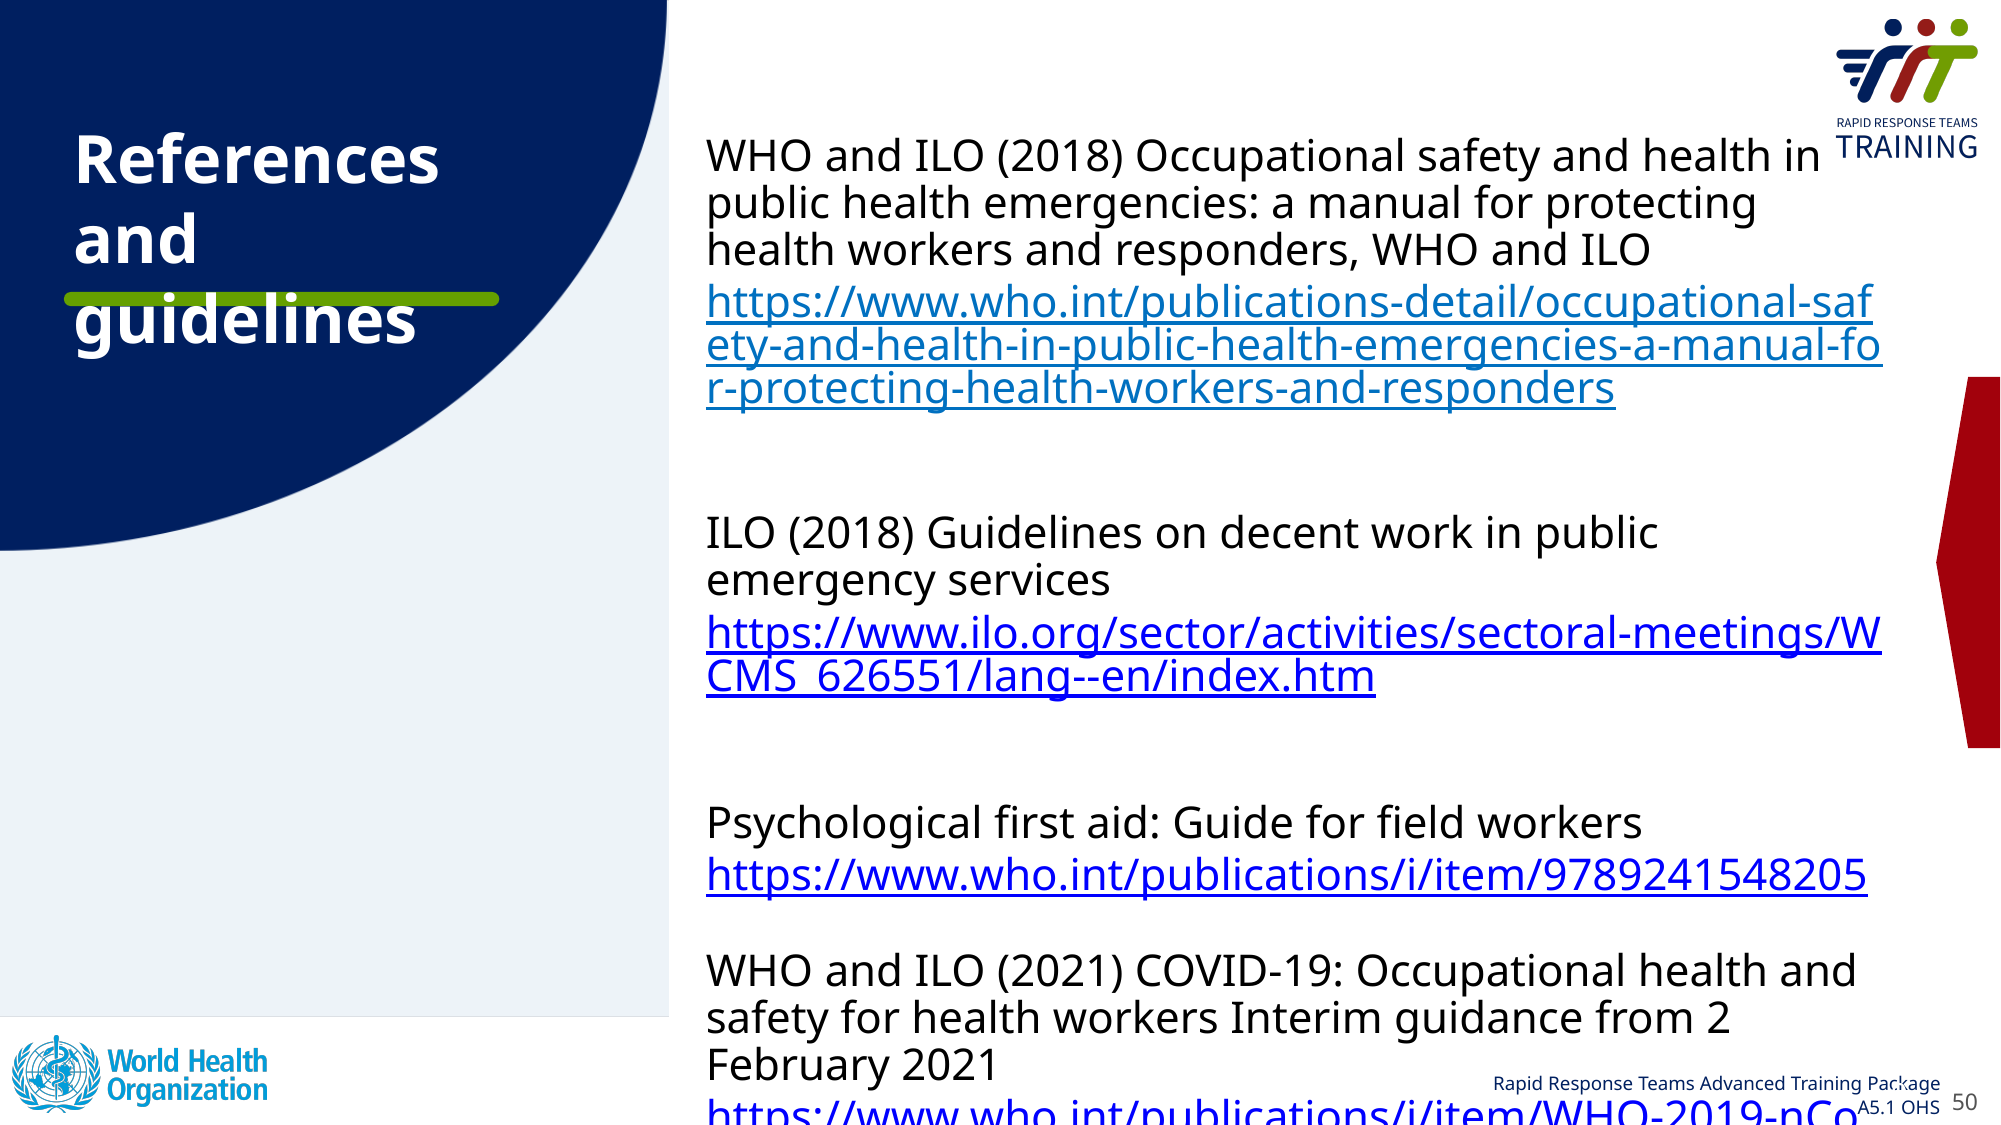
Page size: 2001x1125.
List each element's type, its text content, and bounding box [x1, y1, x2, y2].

picture [0, 0, 669, 1018]
picture [12, 1083, 48, 1113]
list WHO and ILO (2018) Occupational safety and health in public health emergencies: a manual for protecting health workers and responders, WHO and ILO https://www.who.int/publications-detail/occupational-safety-and-health-in-public-health-emergencies-a-manual-for-protecting-health-workers-and-responders ILO (2018) Guidelines on decent work in public emergency services https://www.ilo.org/sector/activities/sectoral-meetings/WCMS_626551/lang--en/index.htm Psychological first aid: Guide for field workers https://www.who.int/publications/i/item/9789241548205 WHO and ILO (2021) COVID-19: Occupational health and safety for health workers Interim guidance from 2 February 2021 https://www.who.int/publications/i/item/WHO-2019-nCoV-HCW_advice-2021.1 [705, 132, 1884, 1066]
picture [12, 1035, 267, 1113]
slide_number 50 [1882, 1037, 1930, 1092]
picture [58, 1050, 64, 1058]
picture [1835, 19, 1978, 167]
